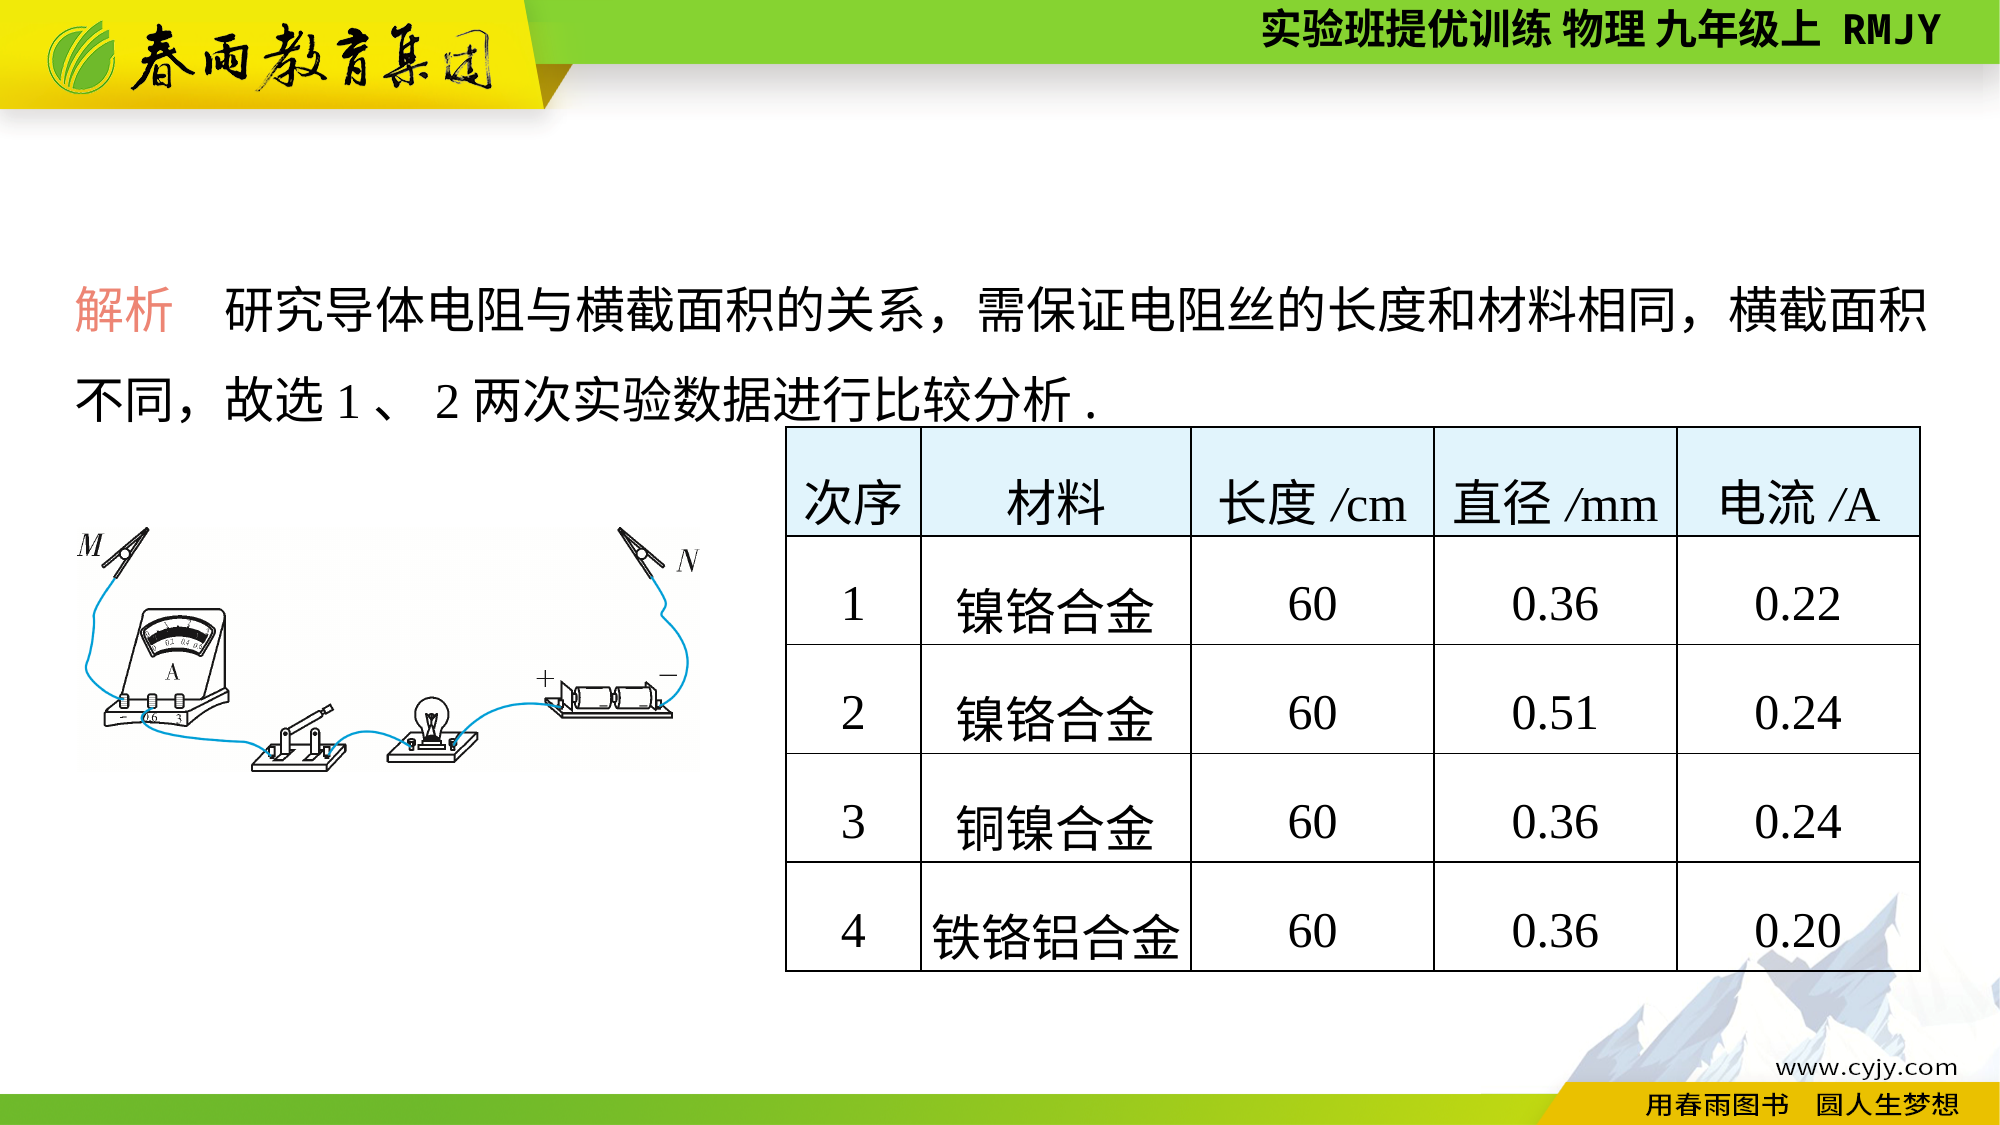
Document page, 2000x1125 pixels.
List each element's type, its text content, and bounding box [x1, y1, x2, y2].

table_cell 60 [1192, 645, 1433, 753]
table_cell 铁铬铝合金 [922, 863, 1190, 970]
table_cell 0.24 [1678, 645, 1919, 753]
table_cell 0.22 [1678, 537, 1919, 644]
table_header 电流/A [1678, 428, 1919, 535]
table_header 直径/mm [1435, 428, 1676, 535]
table_cell 60 [1192, 754, 1433, 861]
table_cell 2 [787, 645, 920, 753]
table_cell 1 [787, 537, 920, 644]
table_cell 3 [787, 754, 920, 861]
table_cell 0.36 [1435, 754, 1676, 861]
table_cell 0.20 [1678, 863, 1919, 970]
table_cell 镍铬合金 [922, 537, 1190, 644]
picture [0, 0, 2000, 1125]
table_cell 0.36 [1435, 537, 1676, 644]
table_cell 4 [787, 863, 920, 970]
table_cell 铜镍合金 [922, 754, 1190, 861]
table_cell 镍铬合金 [922, 645, 1190, 753]
table_cell 0.24 [1678, 754, 1919, 861]
table_cell 60 [1192, 537, 1433, 644]
table_cell 0.51 [1435, 645, 1676, 753]
table_header 次序 [787, 428, 920, 535]
table_cell 60 [1192, 863, 1433, 970]
list 解析 研究导体电阻与横截面积的关系，需保证电阻丝的长度和材料相同，横截面积不同，故选1、2两次实验数据进行比较分析. [59, 240, 1944, 426]
table_header 材料 [922, 428, 1190, 535]
table_header 长度/cm [1192, 428, 1433, 535]
table_cell 0.36 [1435, 863, 1676, 970]
